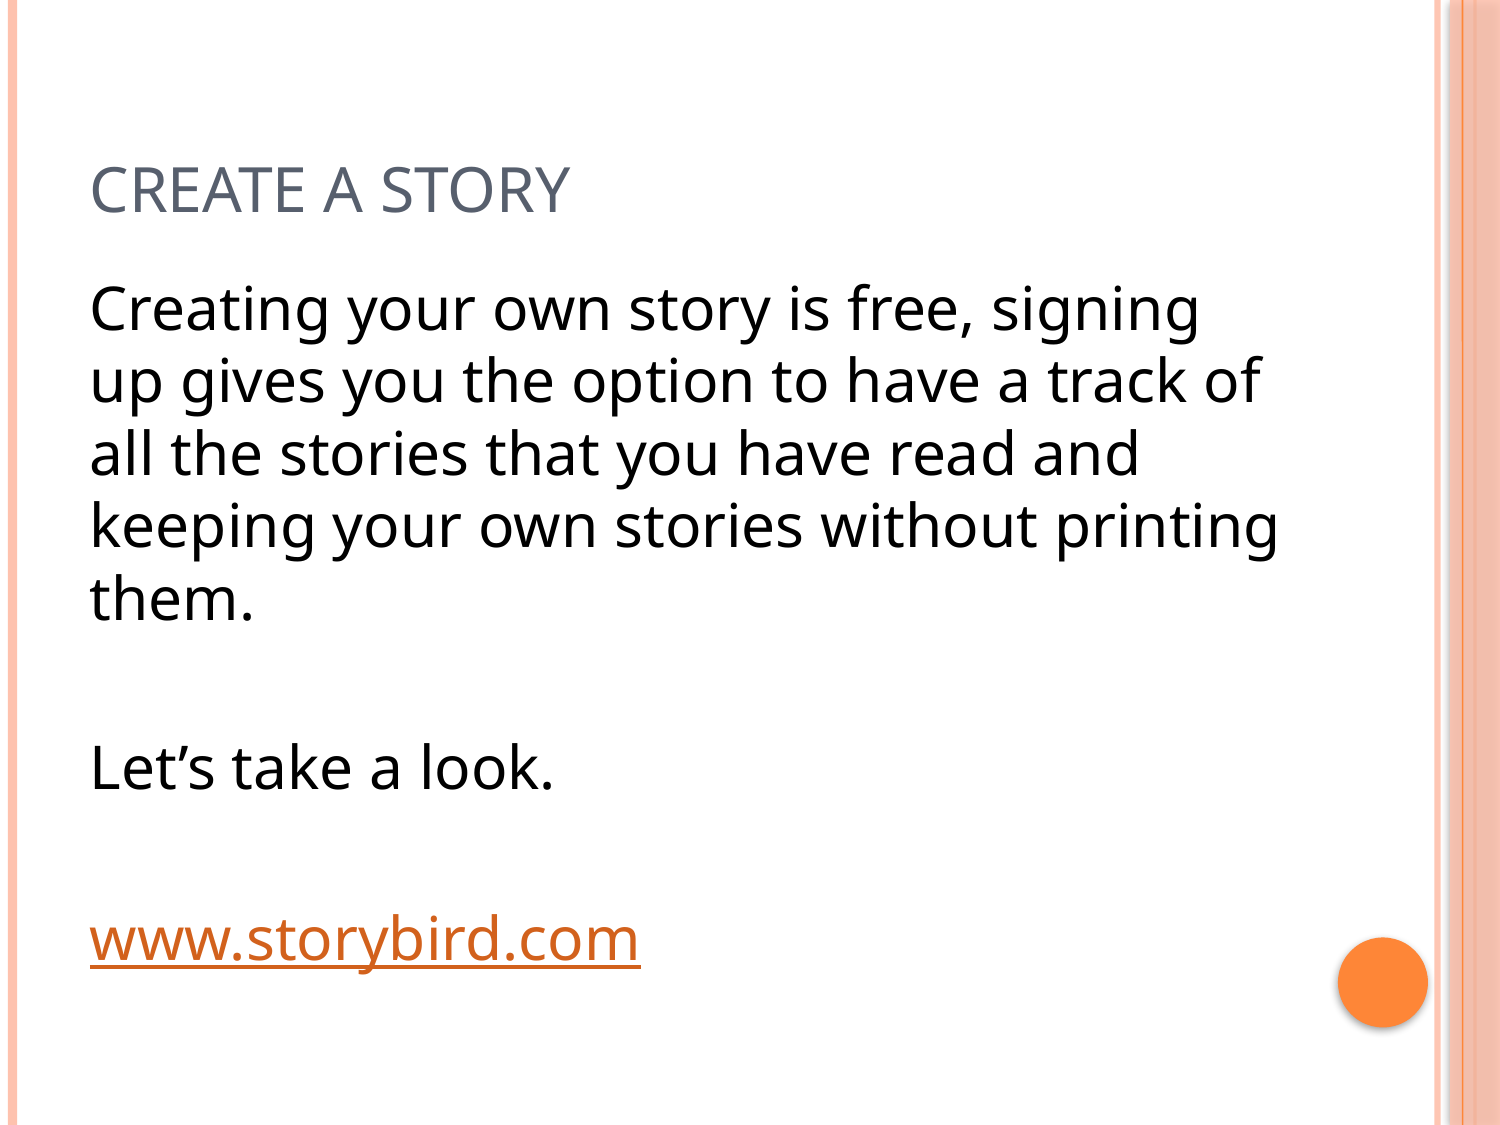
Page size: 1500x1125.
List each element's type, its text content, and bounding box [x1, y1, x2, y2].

title Create a Story [75, 45, 1300, 233]
list Creating your own story is free, signing up gives you the option to have a track of all the stories that you have read and keeping your own stories without printing them. Let’s take a look. www.storybird.com [75, 262, 1300, 1062]
